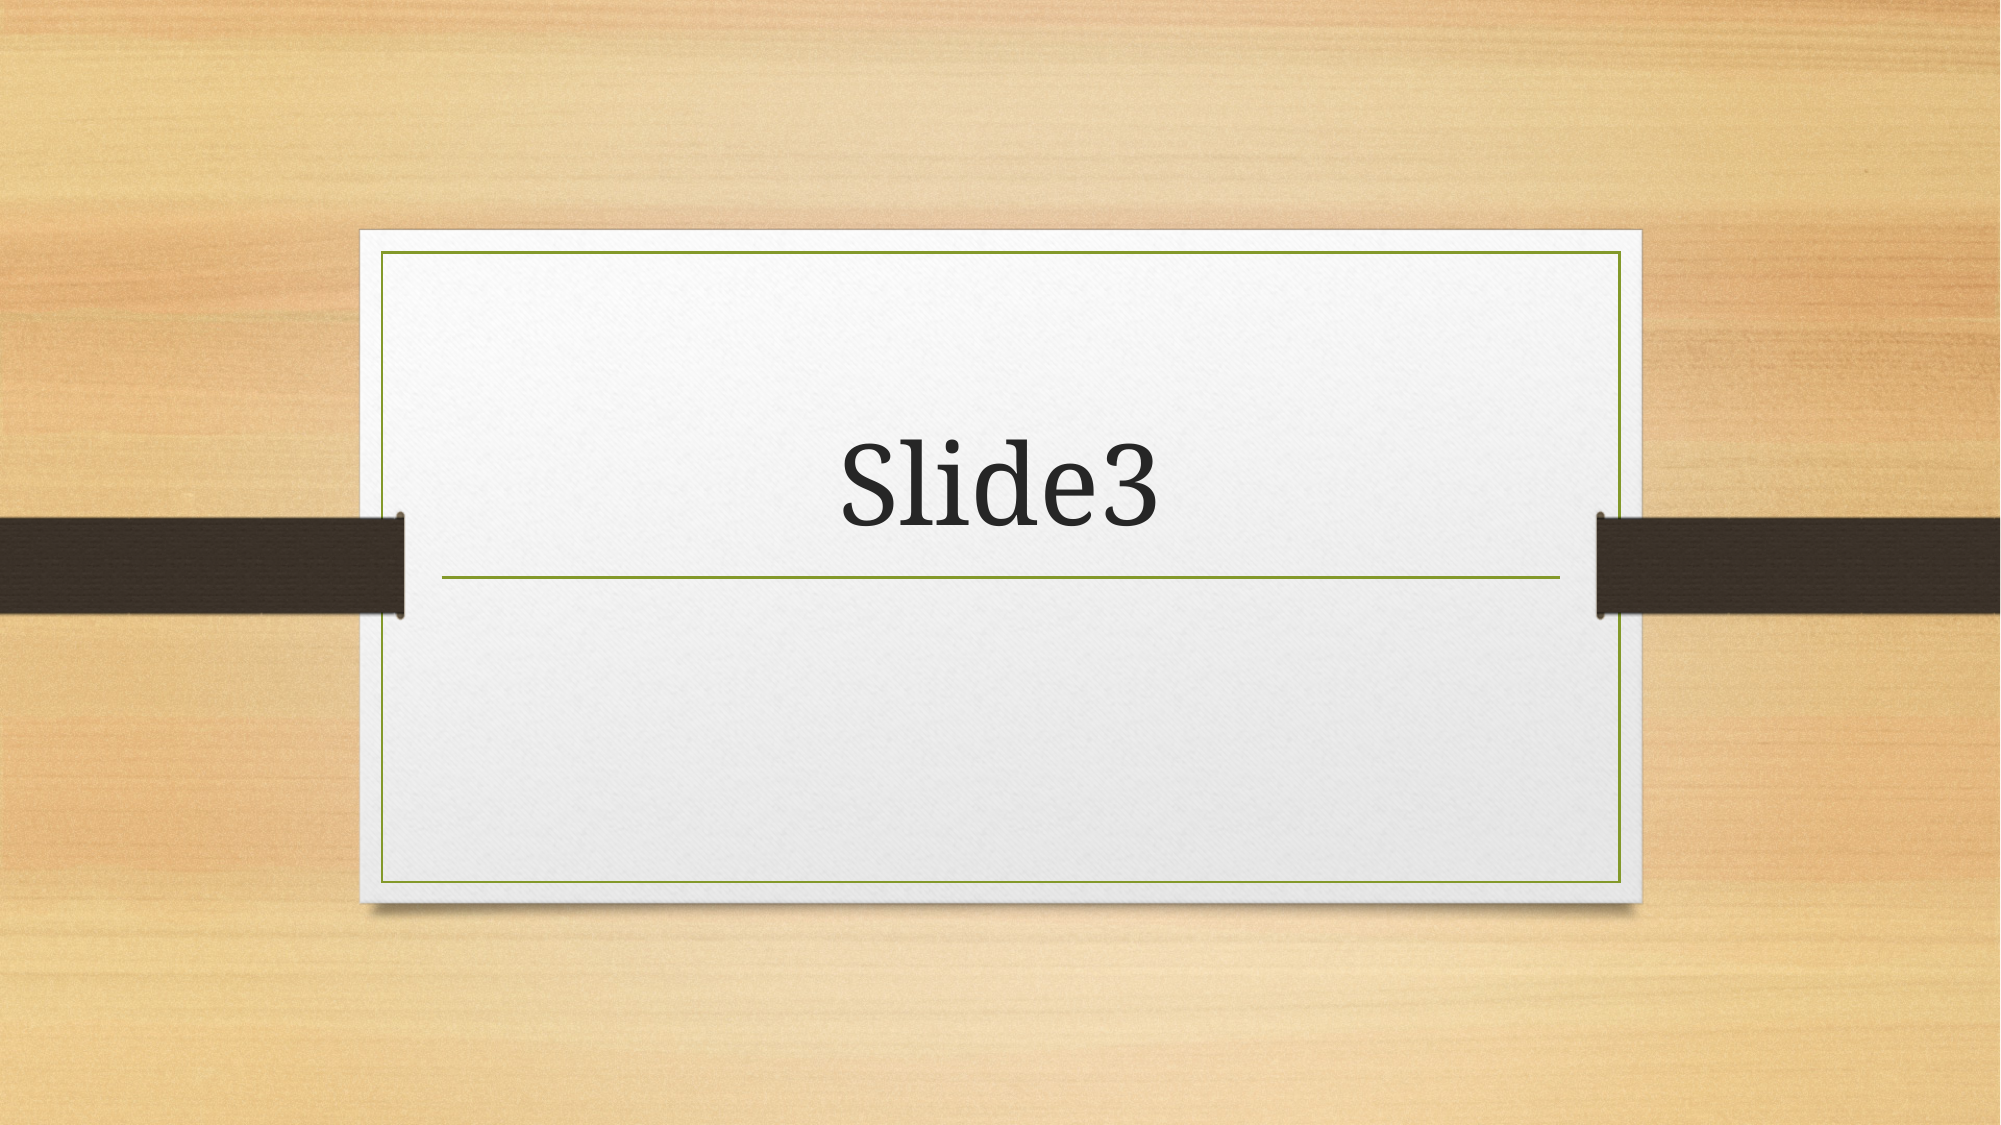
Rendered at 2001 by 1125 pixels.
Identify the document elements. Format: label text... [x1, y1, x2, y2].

picture [0, 0, 2001, 1125]
title Slide3 [441, 306, 1560, 556]
